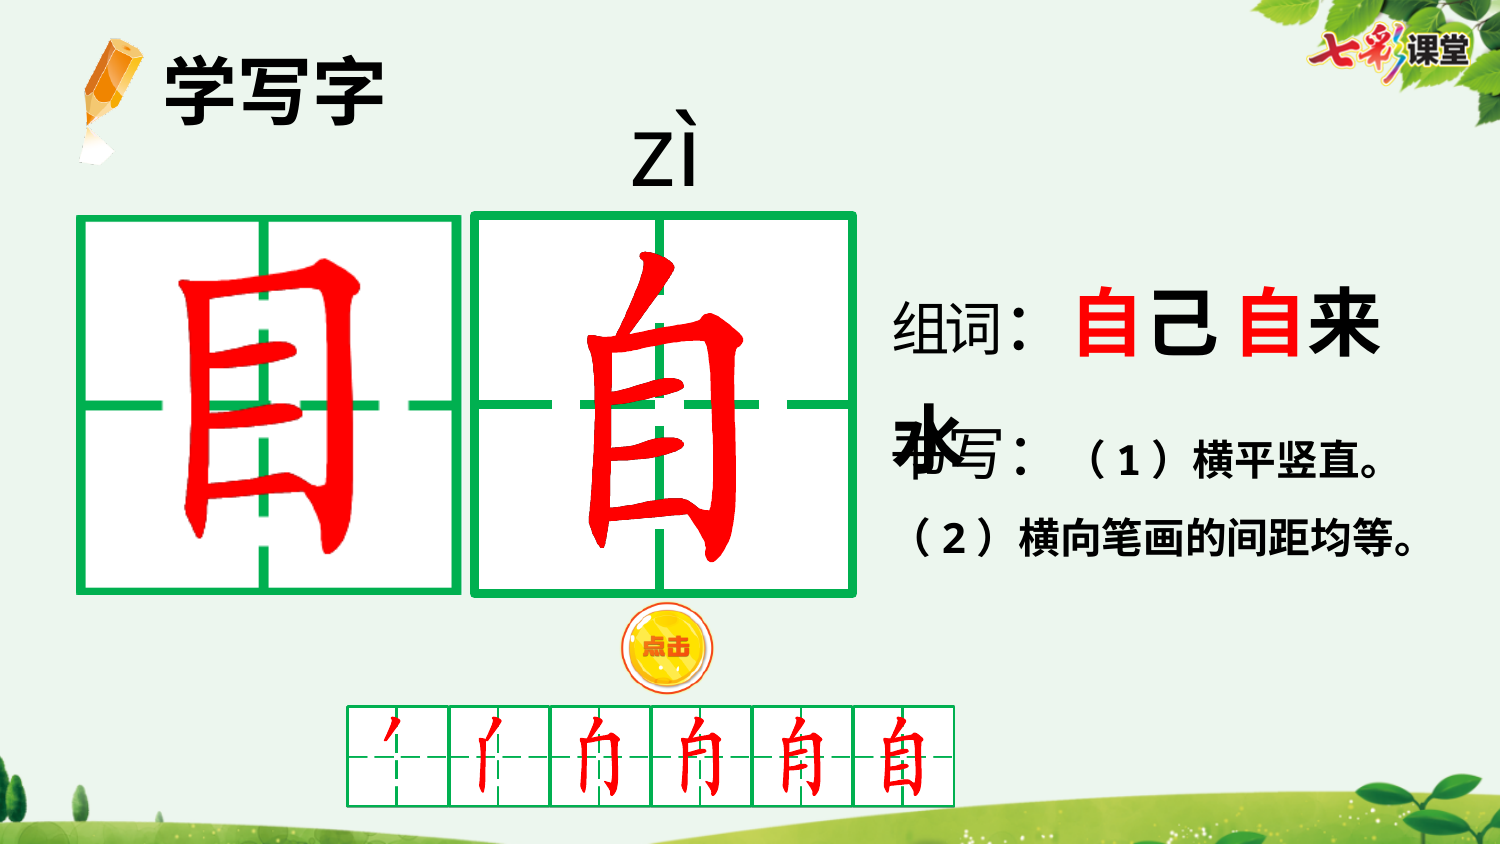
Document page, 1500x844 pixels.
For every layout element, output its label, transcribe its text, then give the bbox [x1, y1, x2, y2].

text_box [346, 705, 955, 808]
picture [0, 0, 1500, 844]
text_box 组词：自己 自来水 [876, 241, 1467, 374]
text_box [36, 31, 408, 167]
text_box zì [396, 79, 936, 214]
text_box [587, 251, 742, 561]
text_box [474, 215, 856, 598]
text_box 书写：（1）横平竖直。 （2）横向笔画的间距均等。 [875, 374, 1430, 570]
